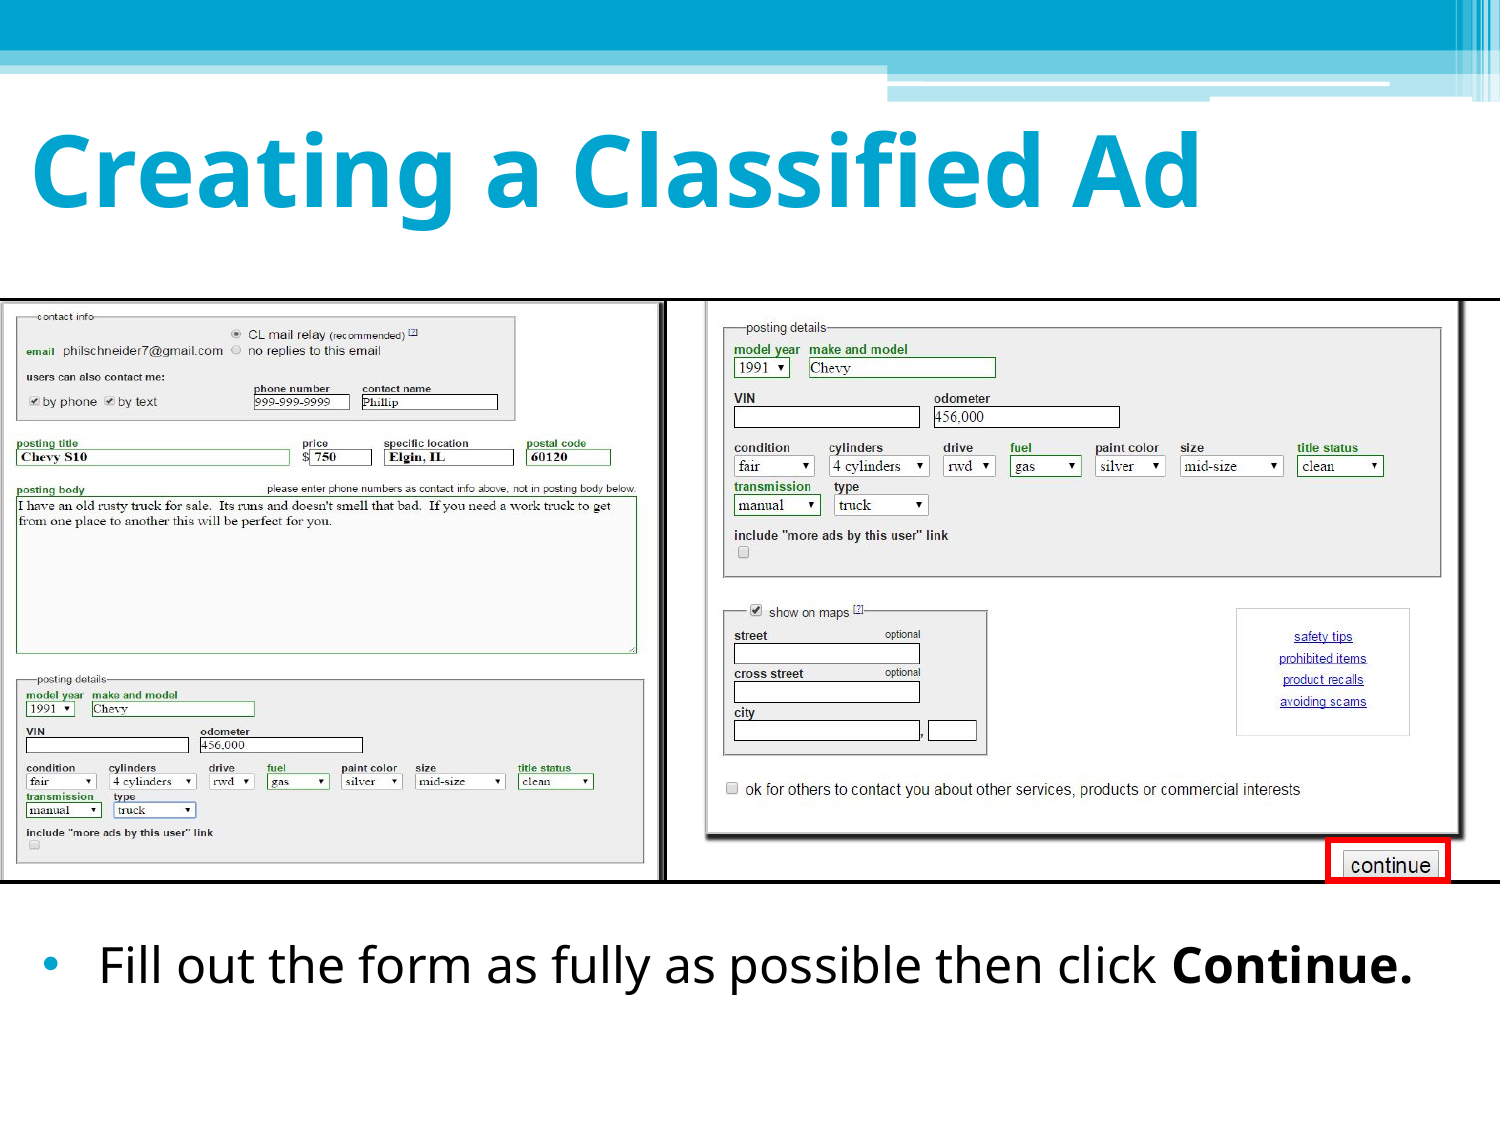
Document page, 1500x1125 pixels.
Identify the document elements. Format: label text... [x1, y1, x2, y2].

title Creating a Classified Ad [14, 80, 1365, 256]
text_box Fill out the form as fully as possible then click Continue. [27, 925, 1478, 1001]
picture [0, 300, 1500, 881]
